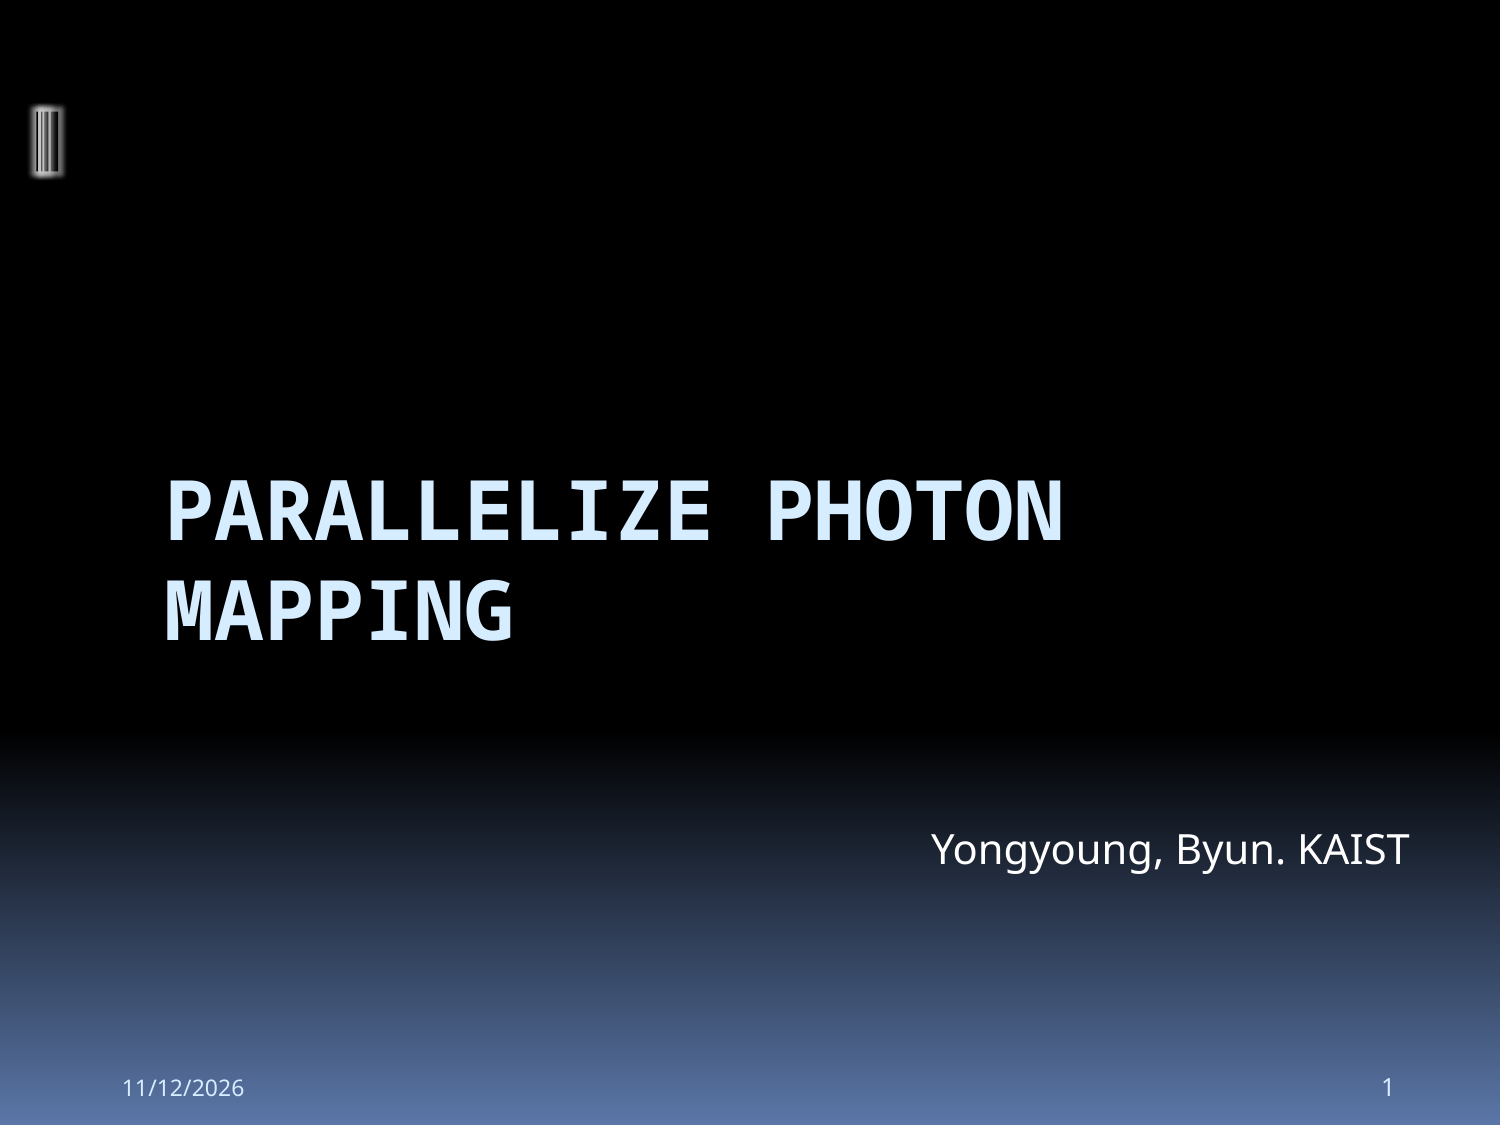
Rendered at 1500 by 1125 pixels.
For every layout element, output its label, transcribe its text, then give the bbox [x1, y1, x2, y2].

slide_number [107, 1052, 457, 1113]
subtitle Yongyoung, Byun. KAIST [150, 632, 1425, 881]
slide_number 1 [1366, 1052, 1442, 1113]
title Parallelize photon mapping [150, 449, 1425, 632]
